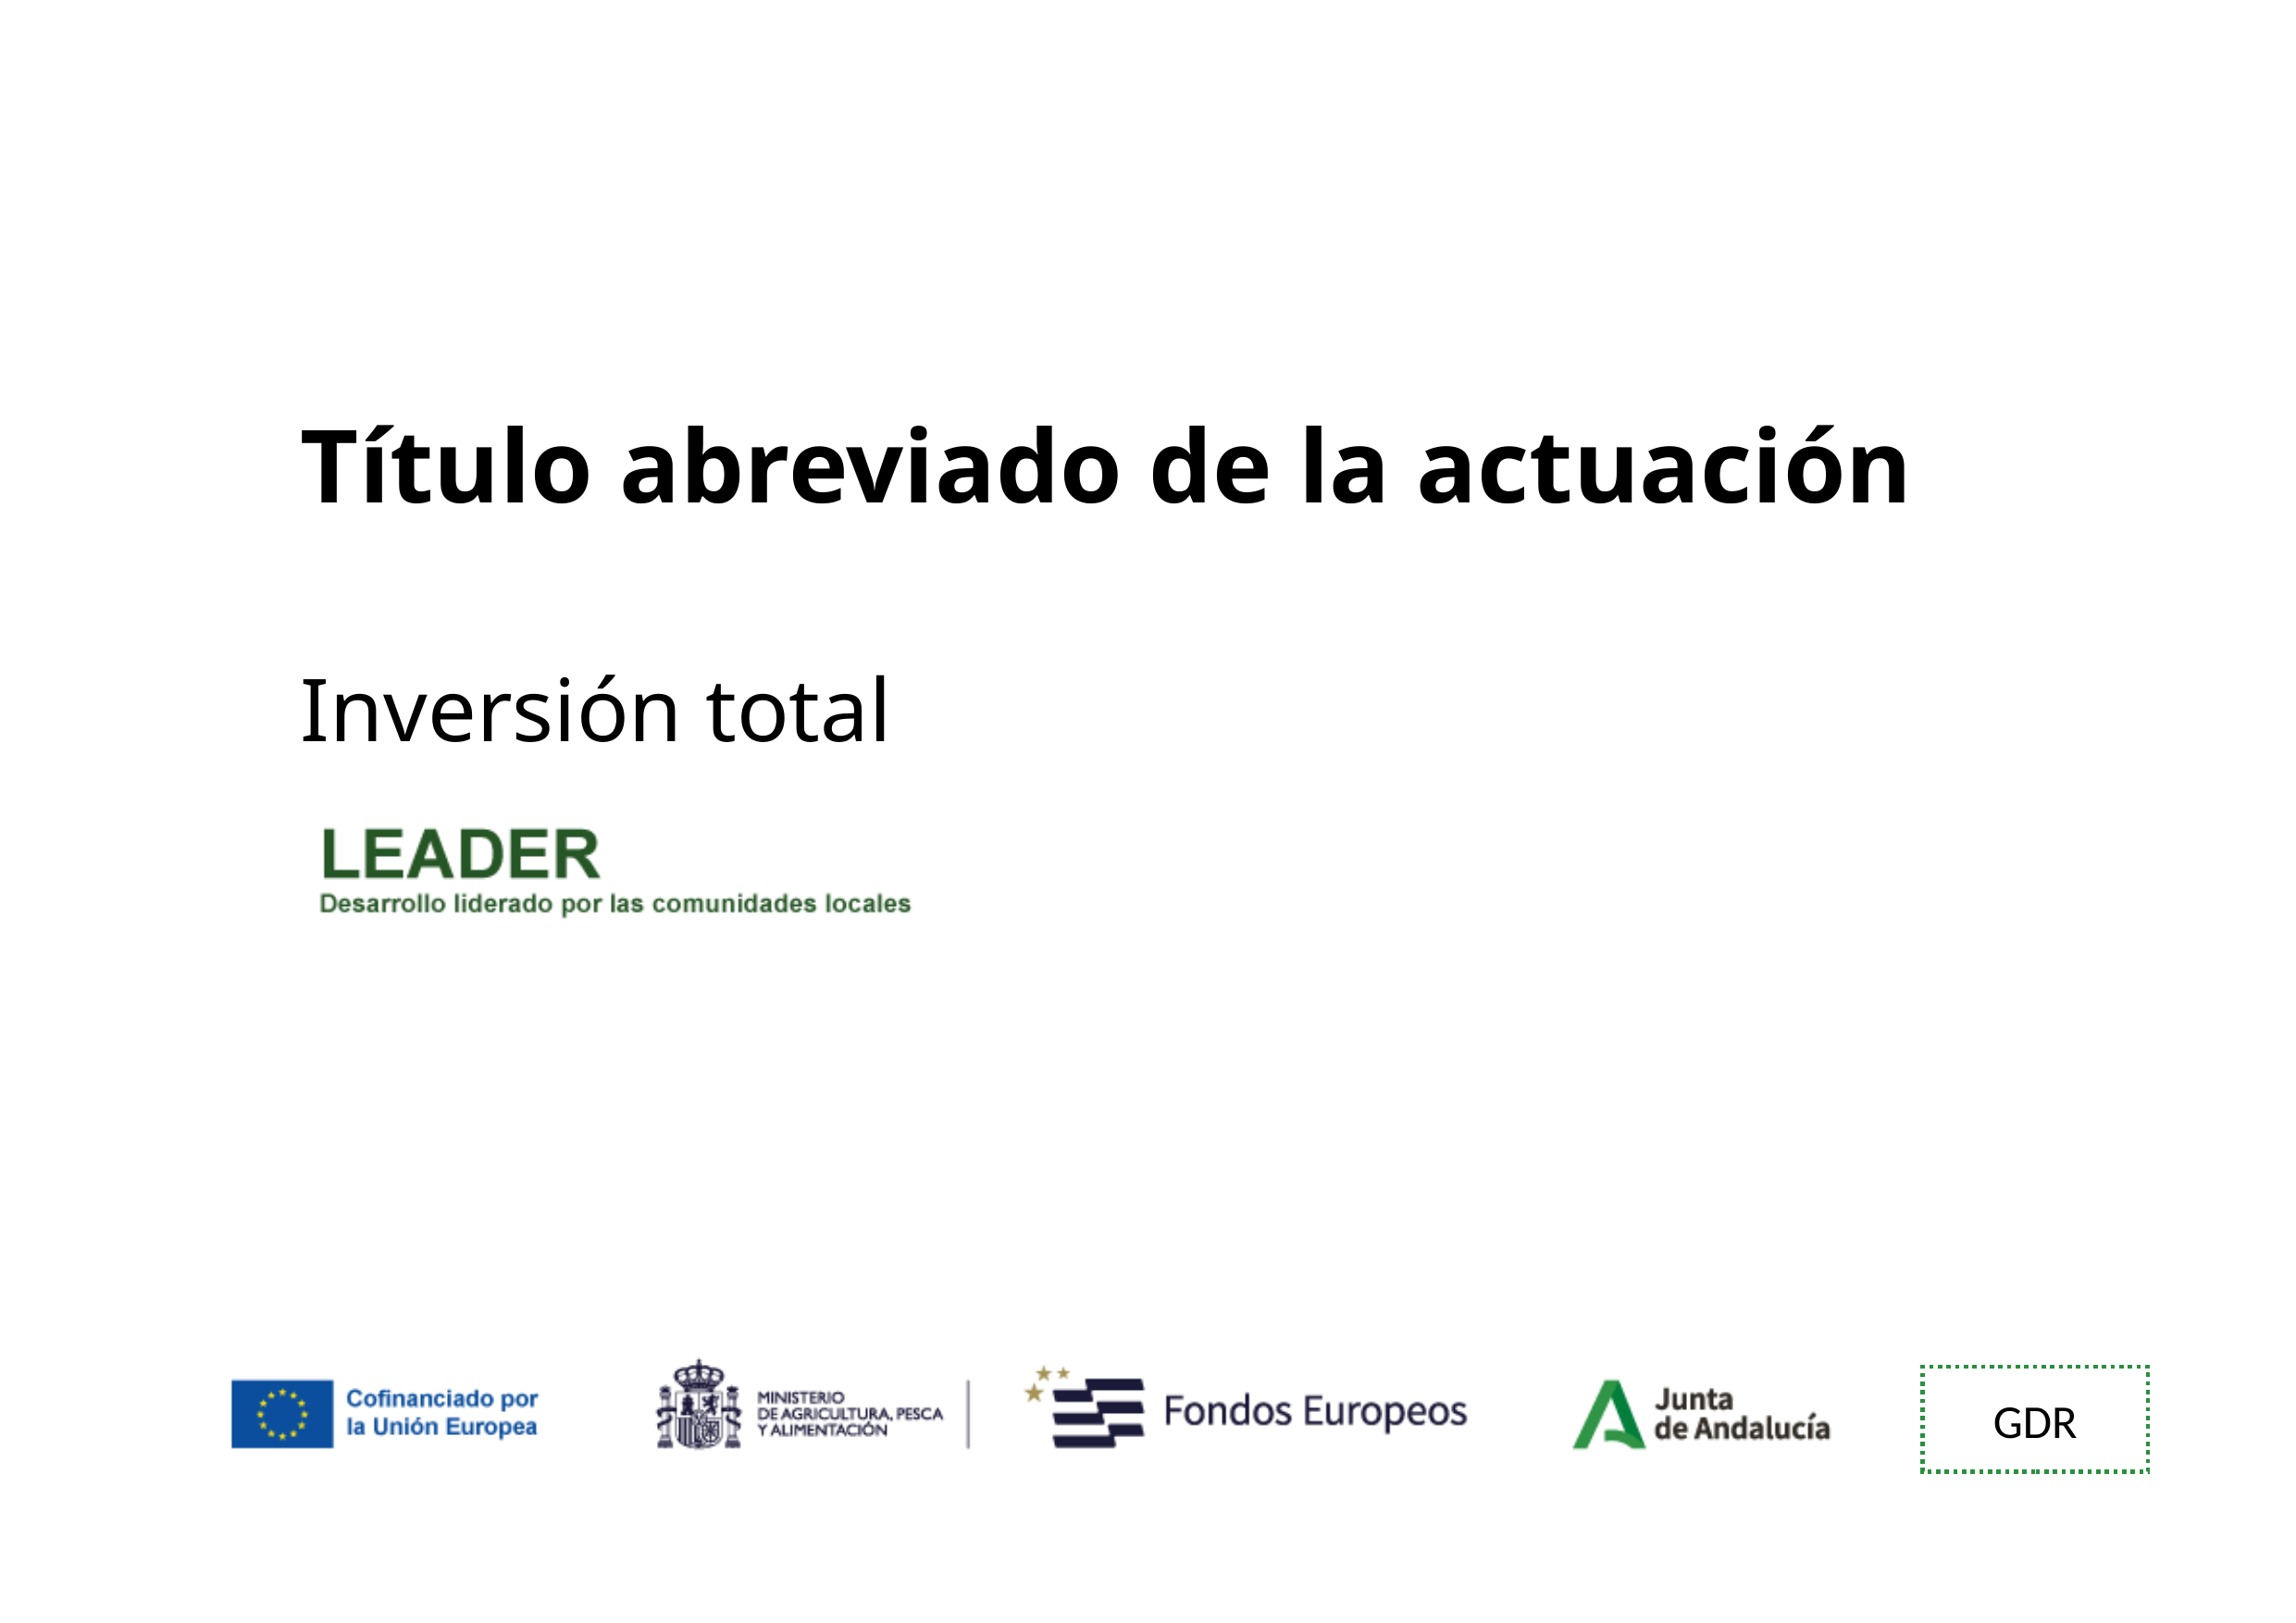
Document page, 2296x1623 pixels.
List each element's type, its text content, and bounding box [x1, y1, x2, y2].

picture [1, 812, 2296, 935]
subtitle Inversión total [287, 659, 2009, 812]
picture [1, 1332, 2296, 1505]
title Título abreviado de la actuación [287, 331, 2009, 530]
